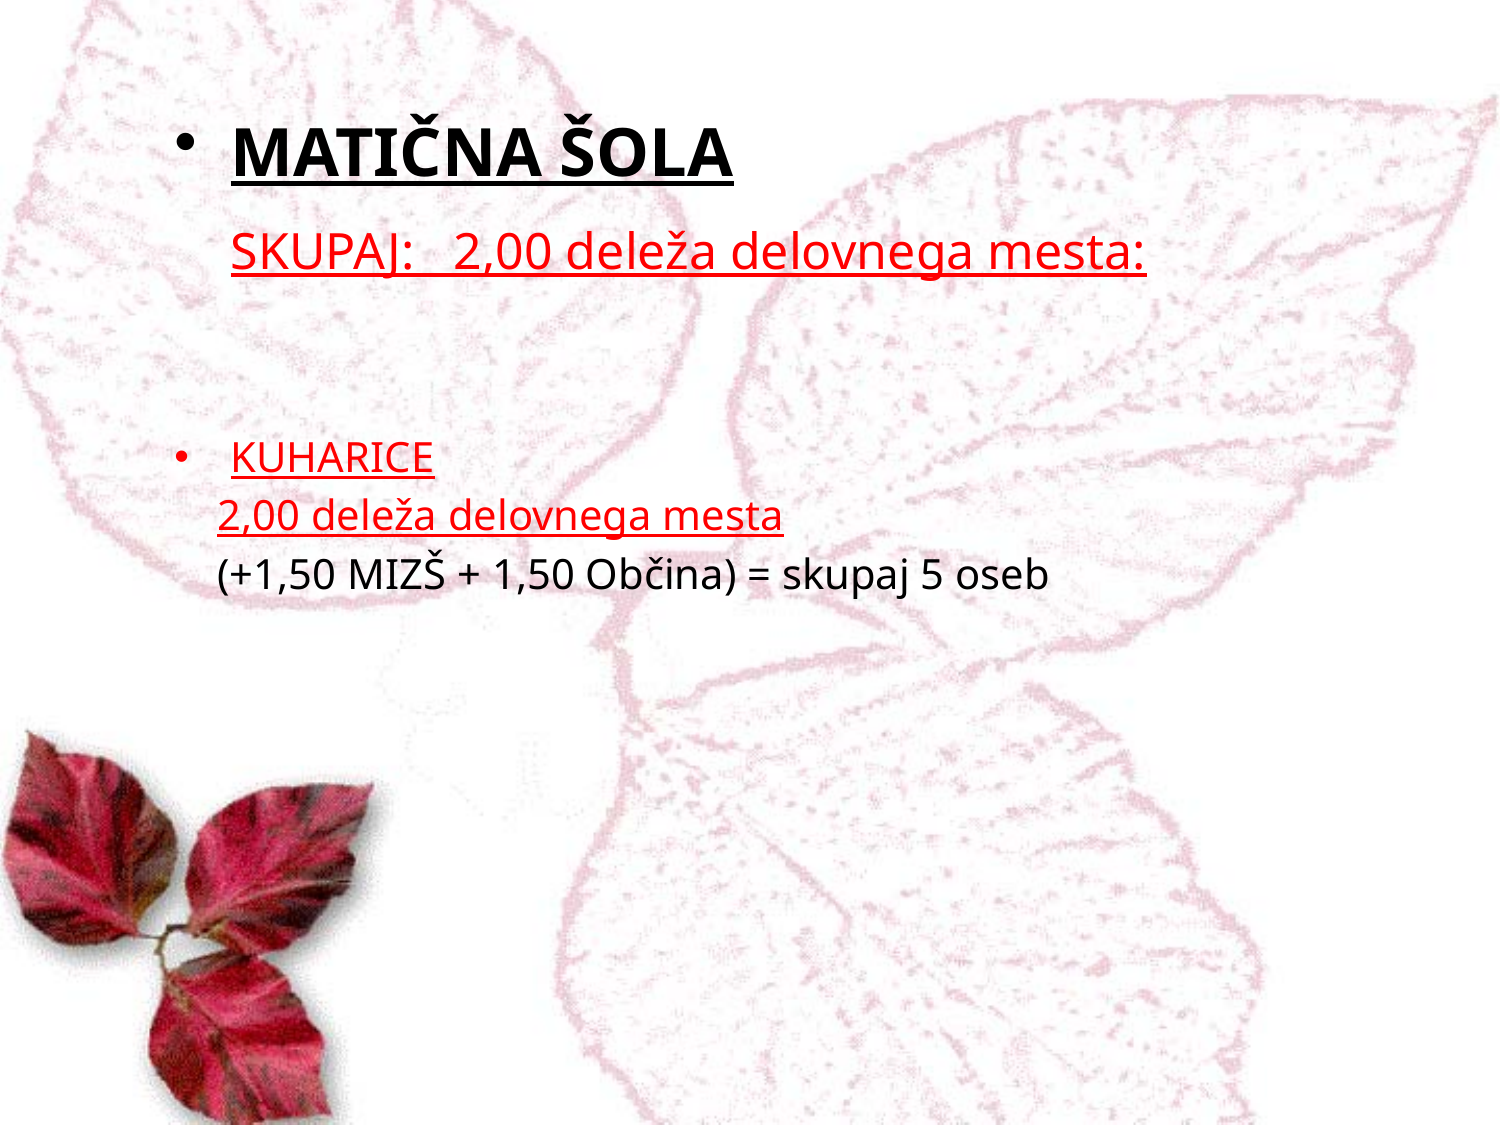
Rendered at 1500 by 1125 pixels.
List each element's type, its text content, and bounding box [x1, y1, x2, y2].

list MATIČNA ŠOLA SKUPAJ: 2,00 deleža delovnega mesta: KUHARICE 2,00 deleža delovnega mesta (+1,50 MIZŠ + 1,50 Občina) = skupaj 5 oseb [159, 101, 1276, 1001]
picture [0, 0, 1500, 1125]
